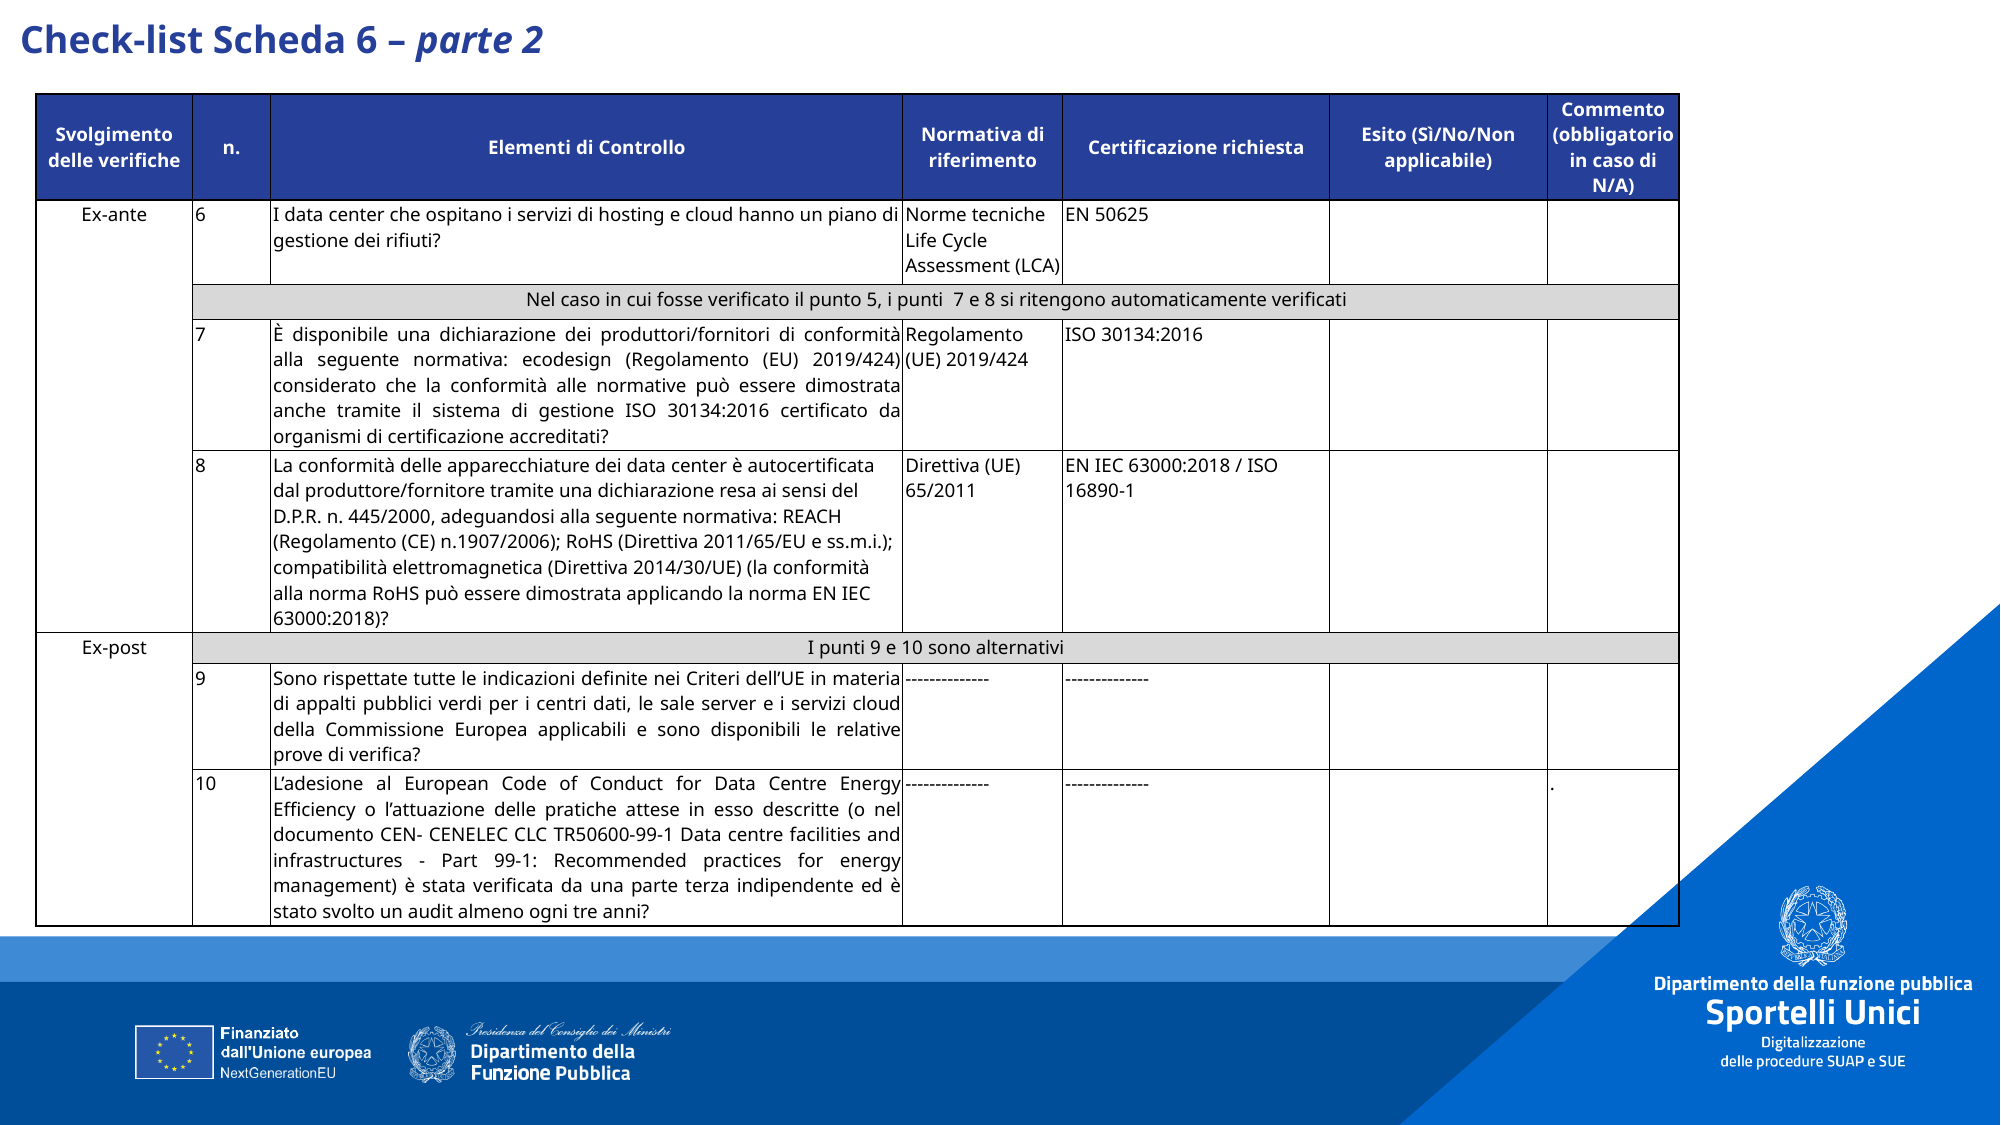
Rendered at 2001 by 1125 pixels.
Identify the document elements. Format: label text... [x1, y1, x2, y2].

table_cell I data center che ospitano i servizi di hosting e cloud hanno un piano di gestione dei rifiuti? [271, 201, 902, 284]
table_cell È disponibile una dichiarazione dei produttori/fornitori di conformità alla seguente normativa: ecodesign (Regolamento (EU) 2019/424) considerato che la conformità alle normative può essere dimostrata anche tramite il sistema di gestione ISO 30134:2016 certificato da organismi di certificazione accreditati? [271, 320, 902, 450]
table_cell 10 [193, 770, 270, 925]
table_cell I punti 9 e 10 sono alternativi [193, 633, 1678, 663]
table_header n. [193, 121, 270, 199]
picture [157, 1058, 169, 1069]
table_header Commento (obbligatorio in caso di N/A) [1548, 95, 1678, 199]
table_cell [1548, 201, 1678, 284]
table_cell Regolamento (UE) 2019/424 [903, 320, 1062, 450]
table_cell Sono rispettate tutte le indicazioni definite nei Criteri dell’UE in materia di appalti pubblici verdi per i centri dati, le sale server e i servizi cloud della Commissione Europea applicabili e sono disponibili le relative prove di verifica? [271, 664, 902, 769]
table_header Svolgimento delle verifiche [37, 121, 192, 199]
table_cell 6 [193, 201, 270, 284]
table_cell EN IEC 63000:2018 / ISO 16890-1 [1063, 451, 1329, 632]
table_cell Direttiva (UE) 65/2011 [903, 451, 1062, 632]
table_cell [1548, 451, 1678, 632]
table_cell [1548, 664, 1678, 769]
table_cell [1330, 201, 1547, 284]
picture [466, 1022, 671, 1080]
table_cell 8 [193, 451, 270, 632]
picture [240, 1046, 371, 1061]
picture [1455, 707, 2001, 1125]
picture [221, 1067, 335, 1078]
picture [408, 1026, 456, 1083]
table_cell [1548, 320, 1678, 450]
picture [221, 1027, 234, 1039]
table_header Esito (Sì/No/Non applicabile) [1330, 95, 1547, 199]
table_cell . [1548, 770, 1678, 925]
table_cell -------------- [1063, 664, 1329, 769]
table_cell [1330, 451, 1547, 632]
table_cell 9 [193, 664, 270, 769]
table_cell La conformità delle apparecchiature dei data center è autocertificata dal produttore/fornitore tramite una dichiarazione resa ai sensi del D.P.R. n. 445/2000, adeguandosi alla seguente normativa: REACH (Regolamento (CE) n.1907/2006); RoHS (Direttiva 2011/65/EU e ss.m.i.); compatibilità elettromagnetica (Direttiva 2014/30/UE) (la conformità alla norma RoHS può essere dimostrata applicando la norma EN IEC 63000:2018)? [271, 451, 902, 632]
table_cell 7 [193, 320, 270, 450]
table_header Normativa di riferimento [903, 121, 1062, 199]
table_cell [1330, 770, 1547, 925]
table_header Certificazione richiesta [1063, 121, 1329, 199]
table_cell Ex-post [37, 633, 192, 925]
table_cell [1330, 664, 1547, 769]
text_box Check-list Scheda 6 – parte 2 [0, 0, 1330, 121]
picture [180, 1058, 192, 1069]
table_cell [1330, 320, 1547, 450]
table_cell EN 50625 [1063, 201, 1329, 284]
picture [157, 1035, 169, 1047]
table_cell -------------- [903, 664, 1062, 769]
table_header Elementi di Controllo [271, 121, 902, 199]
table_cell Ex-ante [37, 201, 192, 632]
table_cell ISO 30134:2016 [1063, 320, 1329, 450]
table_cell Norme tecniche Life Cycle Assessment (LCA) [903, 201, 1062, 284]
table_cell -------------- [1063, 770, 1329, 925]
table_cell L’adesione al European Code of Conduct for Data Centre Energy Efficiency o l’attuazione delle pratiche attese in esso descritte (o nel documento CEN- CENELEC CLC TR50600-99-1 Data centre facilities and infrastructures - Part 99-1: Recommended practices for energy management) è stata verificata da una parte terza indipendente ed è stato svolto un audit almeno ogni tre anni? [271, 770, 902, 925]
table_cell -------------- [903, 770, 1062, 925]
picture [180, 1035, 192, 1047]
table_cell Nel caso in cui fosse verificato il punto 5, i punti 7 e 8 si ritengono automaticamente verificati [193, 285, 1678, 319]
